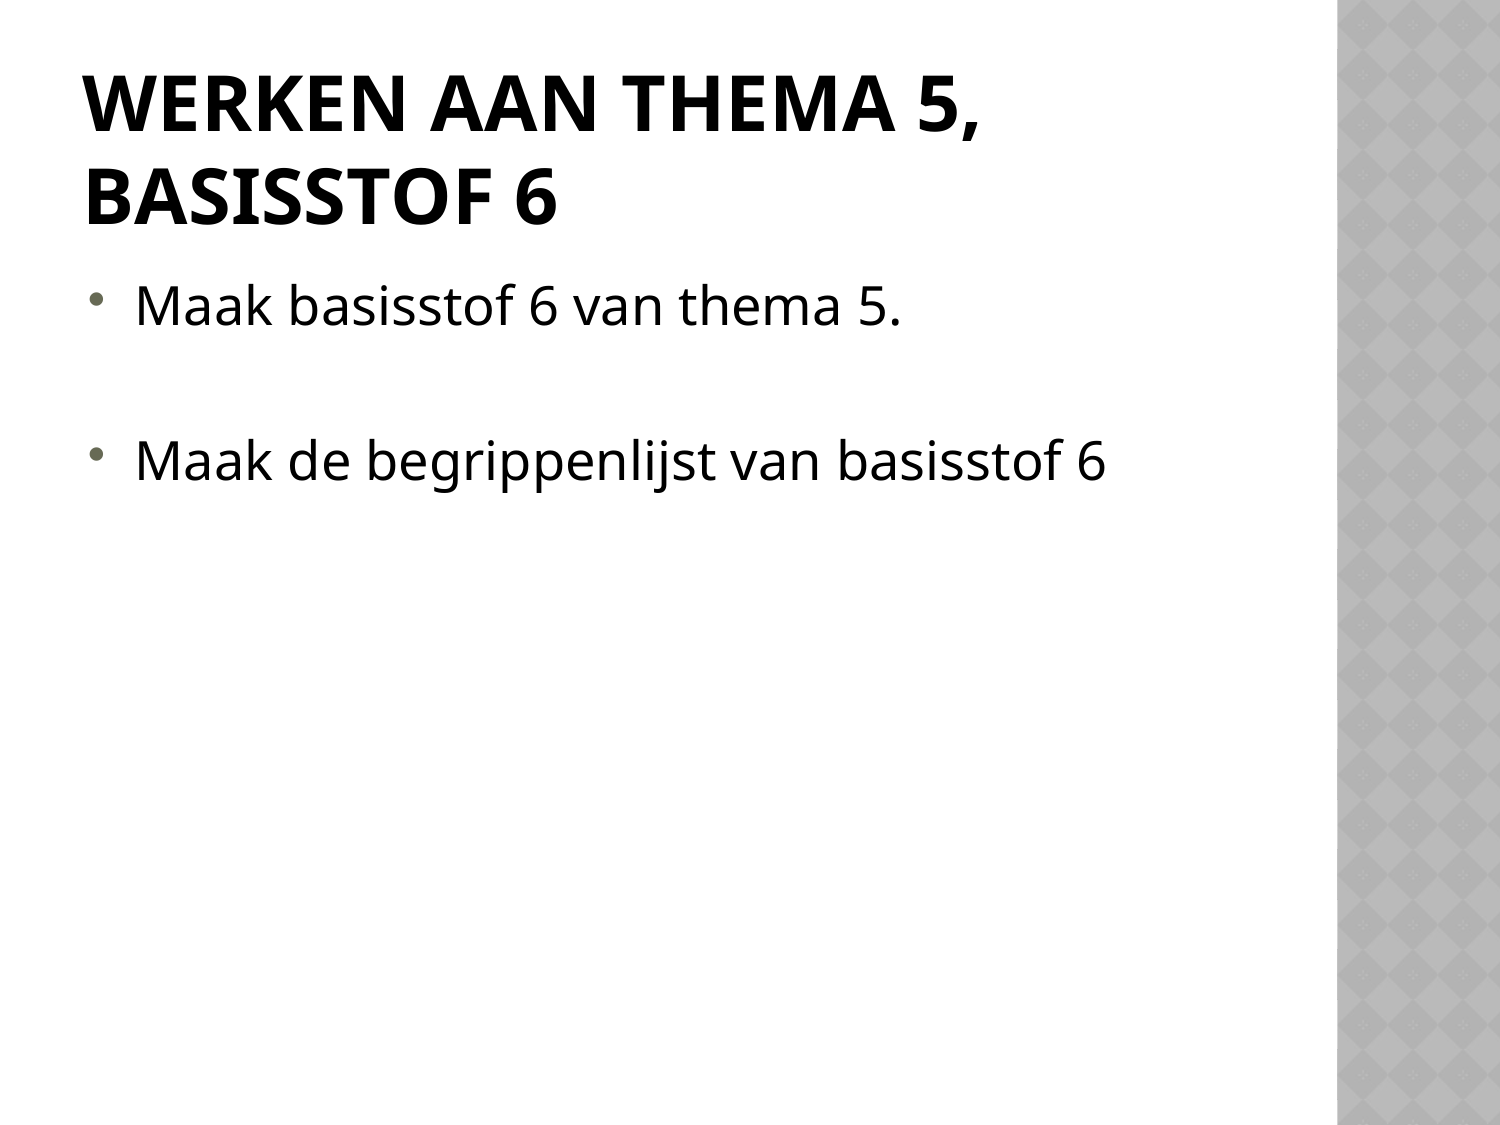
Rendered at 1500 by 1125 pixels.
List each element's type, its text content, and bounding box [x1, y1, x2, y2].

title Werken aan thema 5, basisstof 6 [75, 52, 1263, 240]
list Maak basisstof 6 van thema 5. Maak de begrippenlijst van basisstof 6 [75, 264, 1263, 1059]
